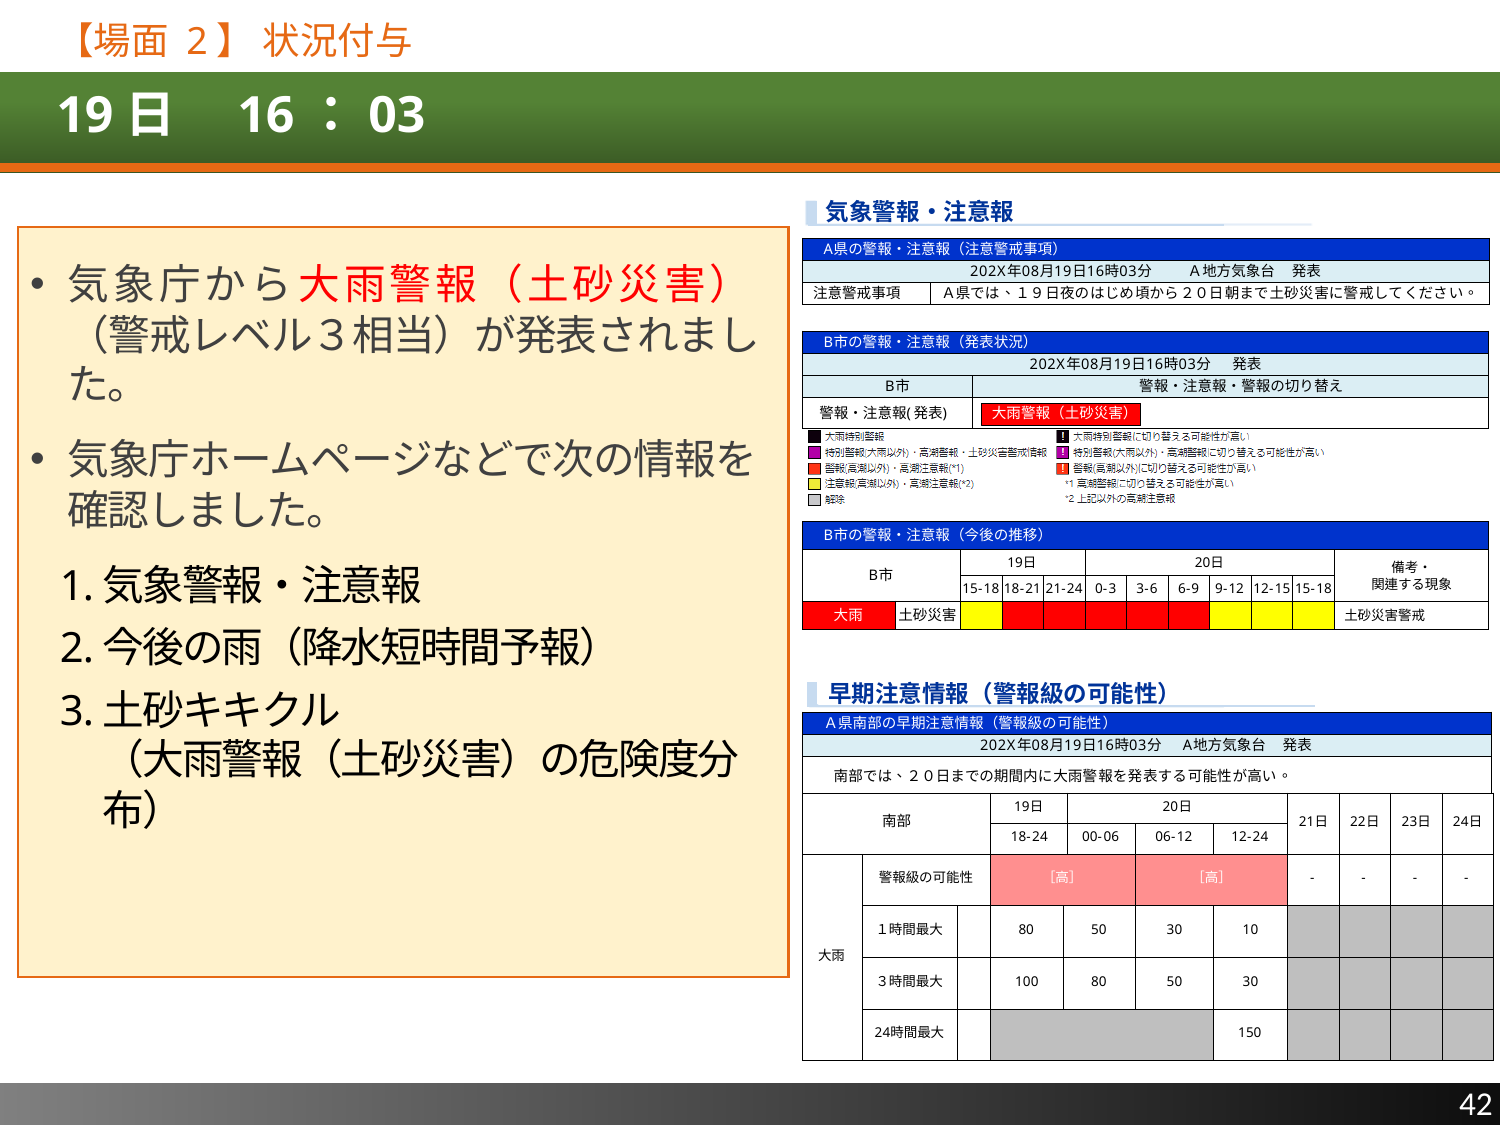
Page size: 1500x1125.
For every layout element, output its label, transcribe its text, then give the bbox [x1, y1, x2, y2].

list 【場面 2】 状況付与 [41, 14, 1336, 60]
picture [801, 192, 1494, 1061]
title 19日 16：03 [41, 60, 1336, 173]
slide_number 42 [1170, 1072, 1500, 1125]
text_box [17, 226, 790, 978]
list 気象庁から大雨警報（土砂災害） （警戒レベル３相当）が発表されました。 気象庁ホームページなどで次の情報を 確認しました。 気象警報・注意報 今後の雨（降水短時間予報） 土砂キキクル （大雨警報（土砂災害）の危険度分布） [15, 250, 773, 850]
